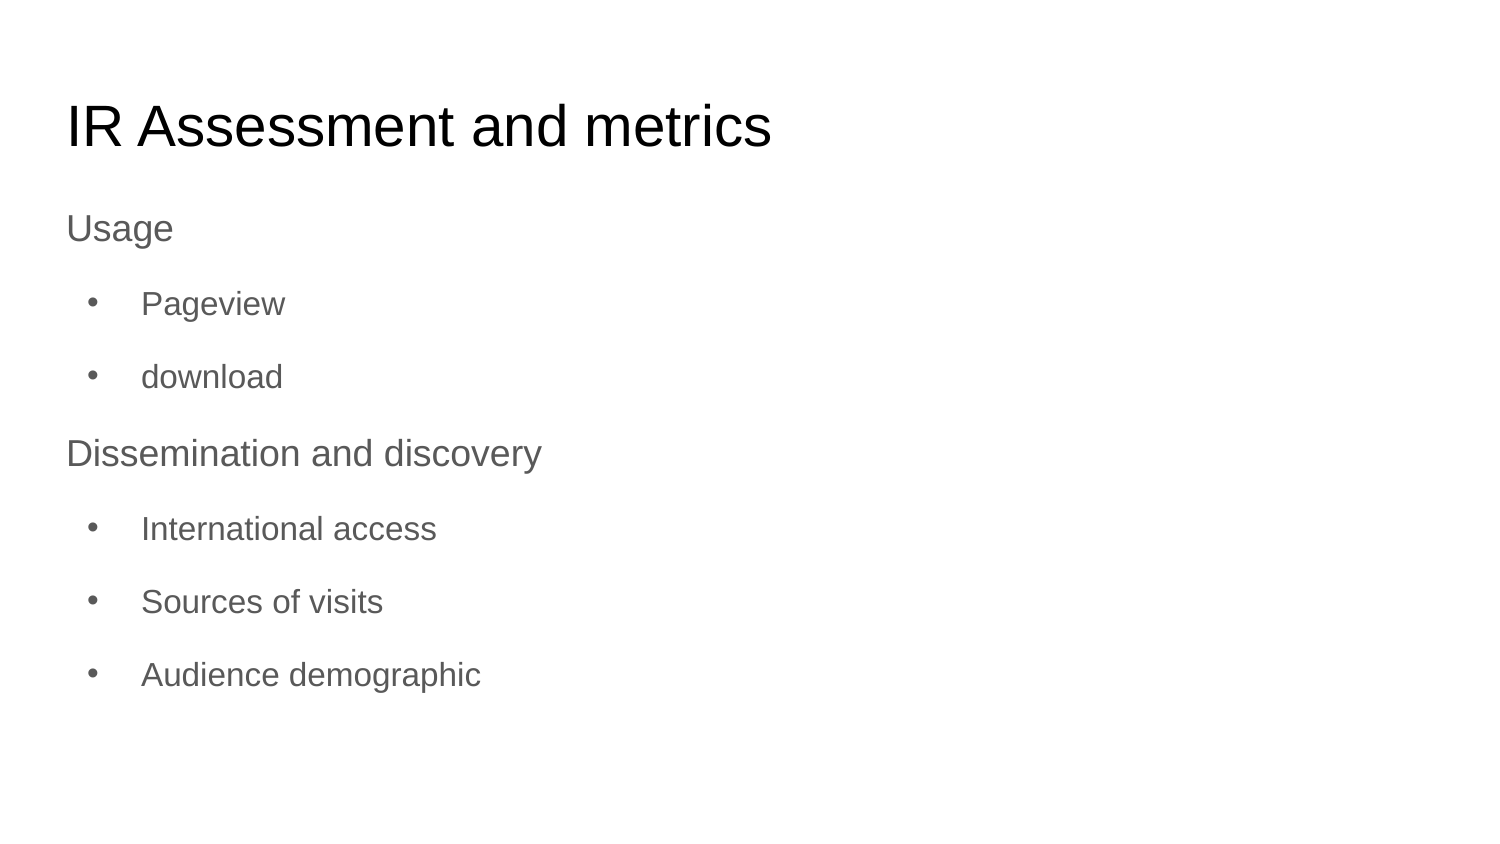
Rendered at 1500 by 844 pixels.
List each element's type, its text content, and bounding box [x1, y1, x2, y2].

list Usage Pageview download Dissemination and discovery International access Sources of visits Audience demographic [51, 189, 1449, 816]
title IR Assessment and metrics [51, 72, 1449, 167]
